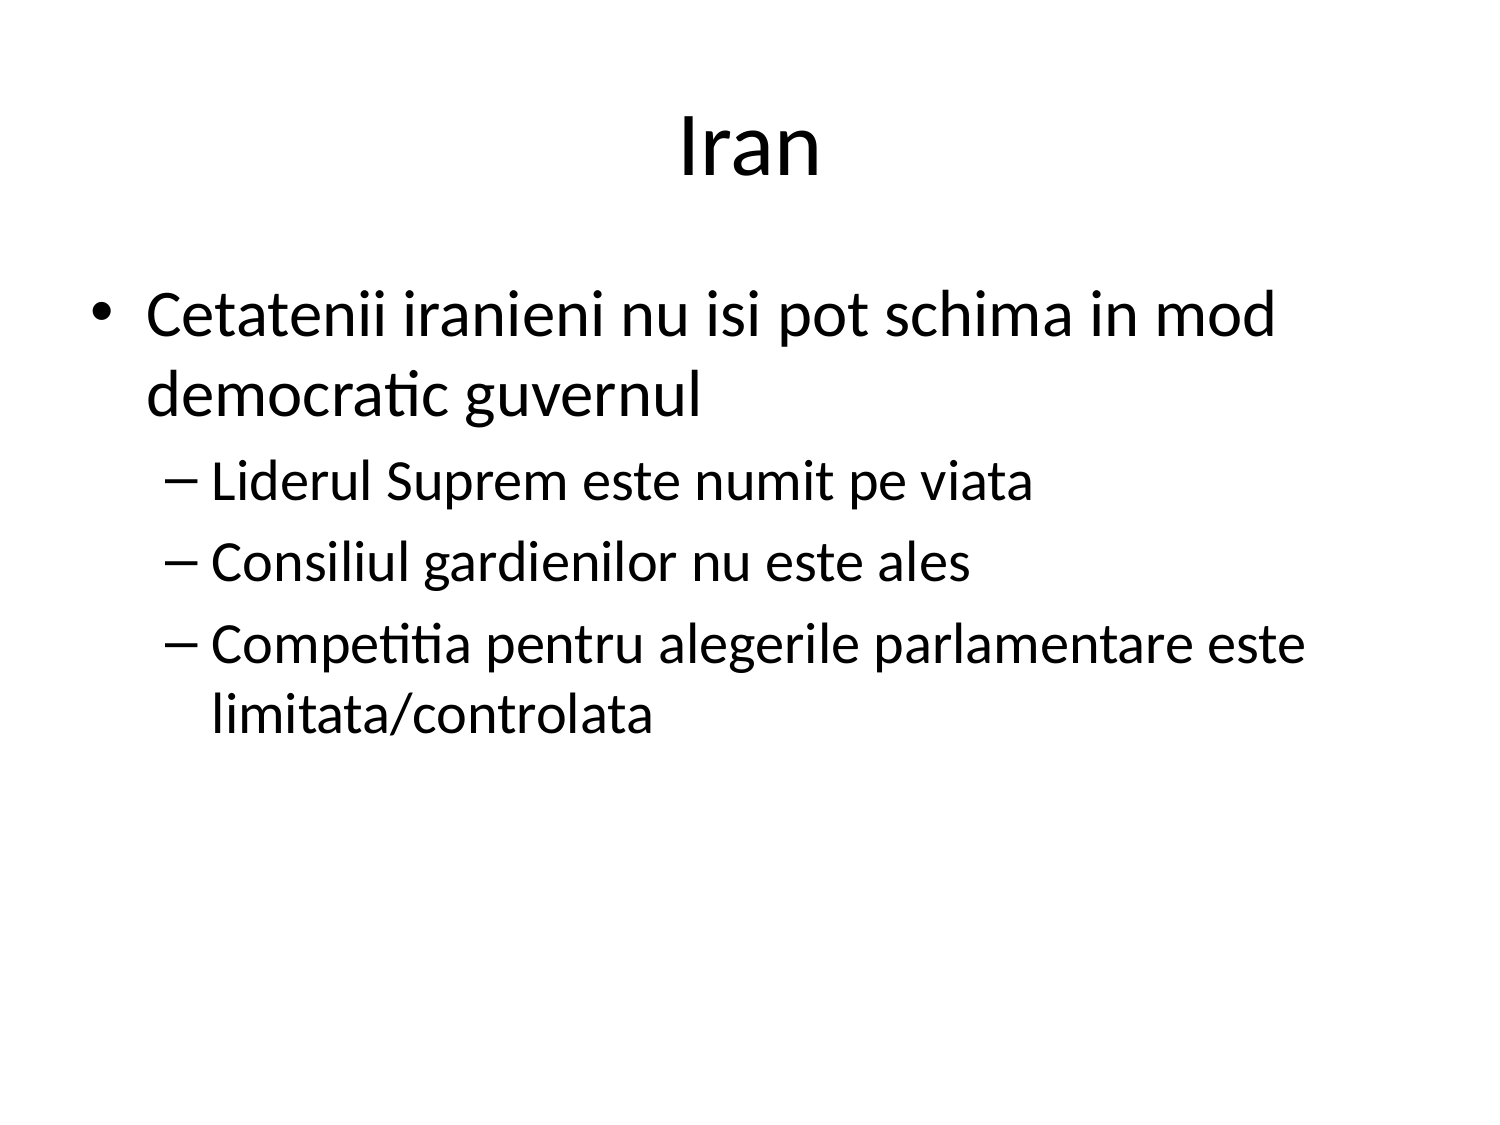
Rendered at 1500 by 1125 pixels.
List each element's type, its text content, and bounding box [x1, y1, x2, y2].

title Iran [75, 45, 1425, 233]
list Cetatenii iranieni nu isi pot schima in mod democratic guvernul Liderul Suprem este numit pe viata Consiliul gardienilor nu este ales Competitia pentru alegerile parlamentare este limitata/controlata [75, 262, 1425, 1005]
